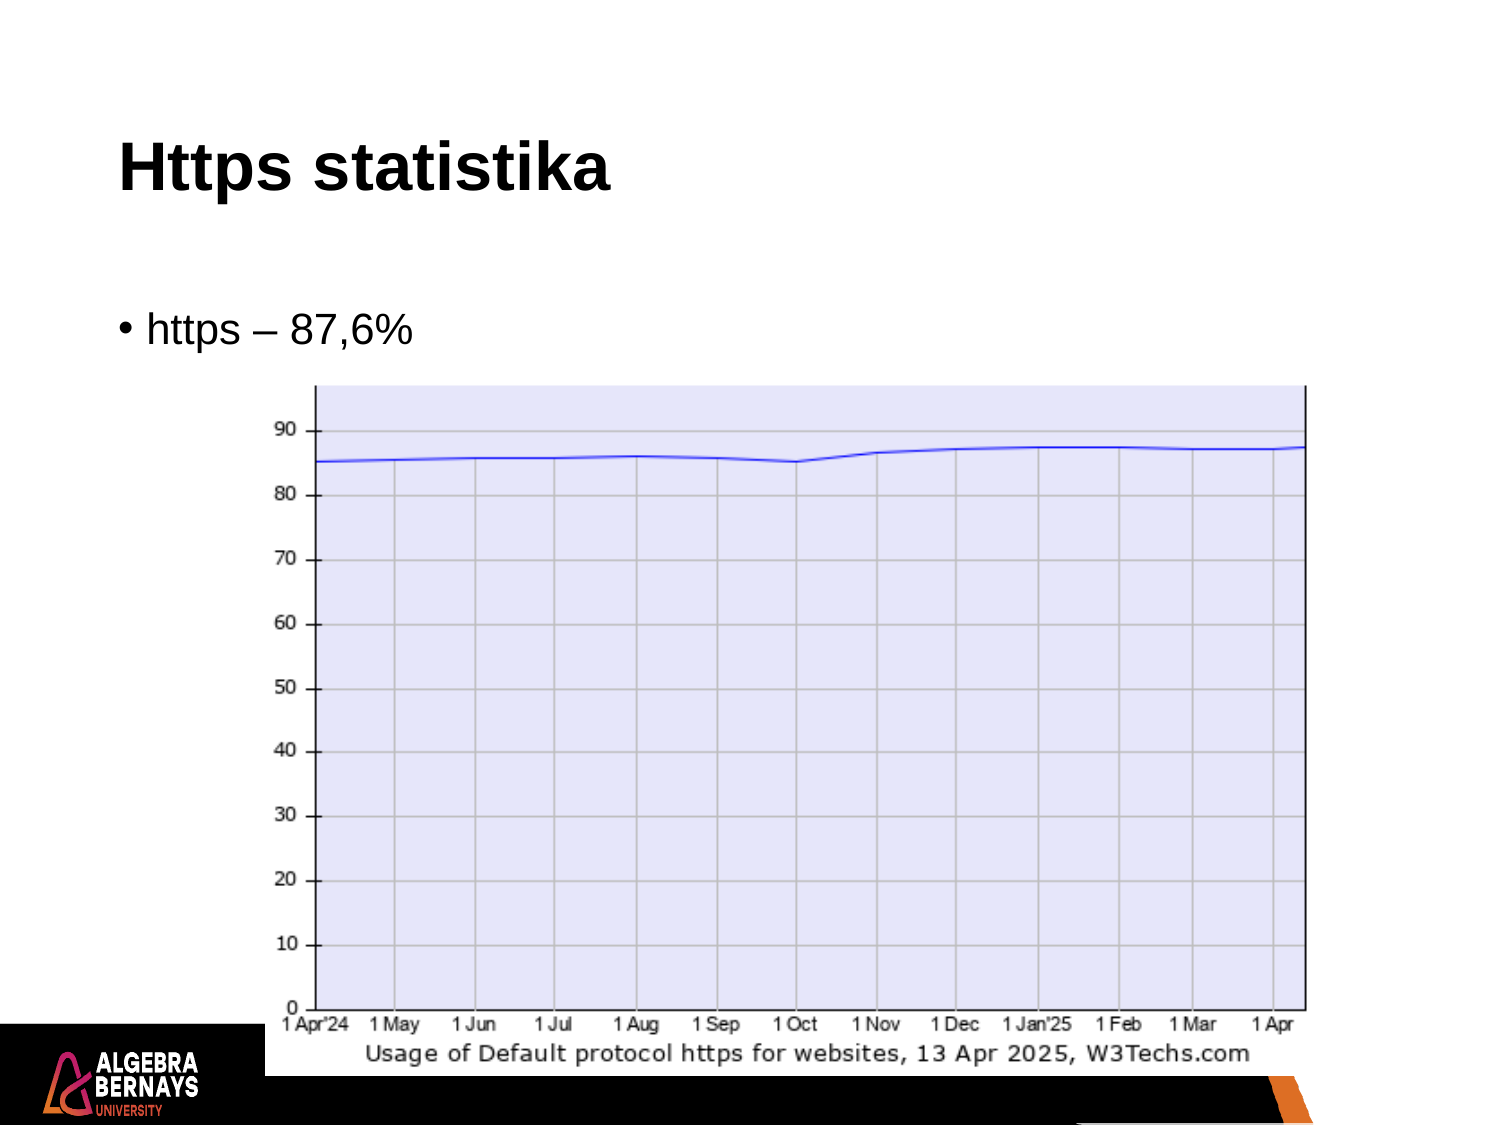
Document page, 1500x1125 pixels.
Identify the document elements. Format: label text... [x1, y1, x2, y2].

list https – 87,6% [103, 299, 1397, 1014]
picture [0, 359, 1468, 1125]
title Https statistika [103, 59, 1397, 278]
